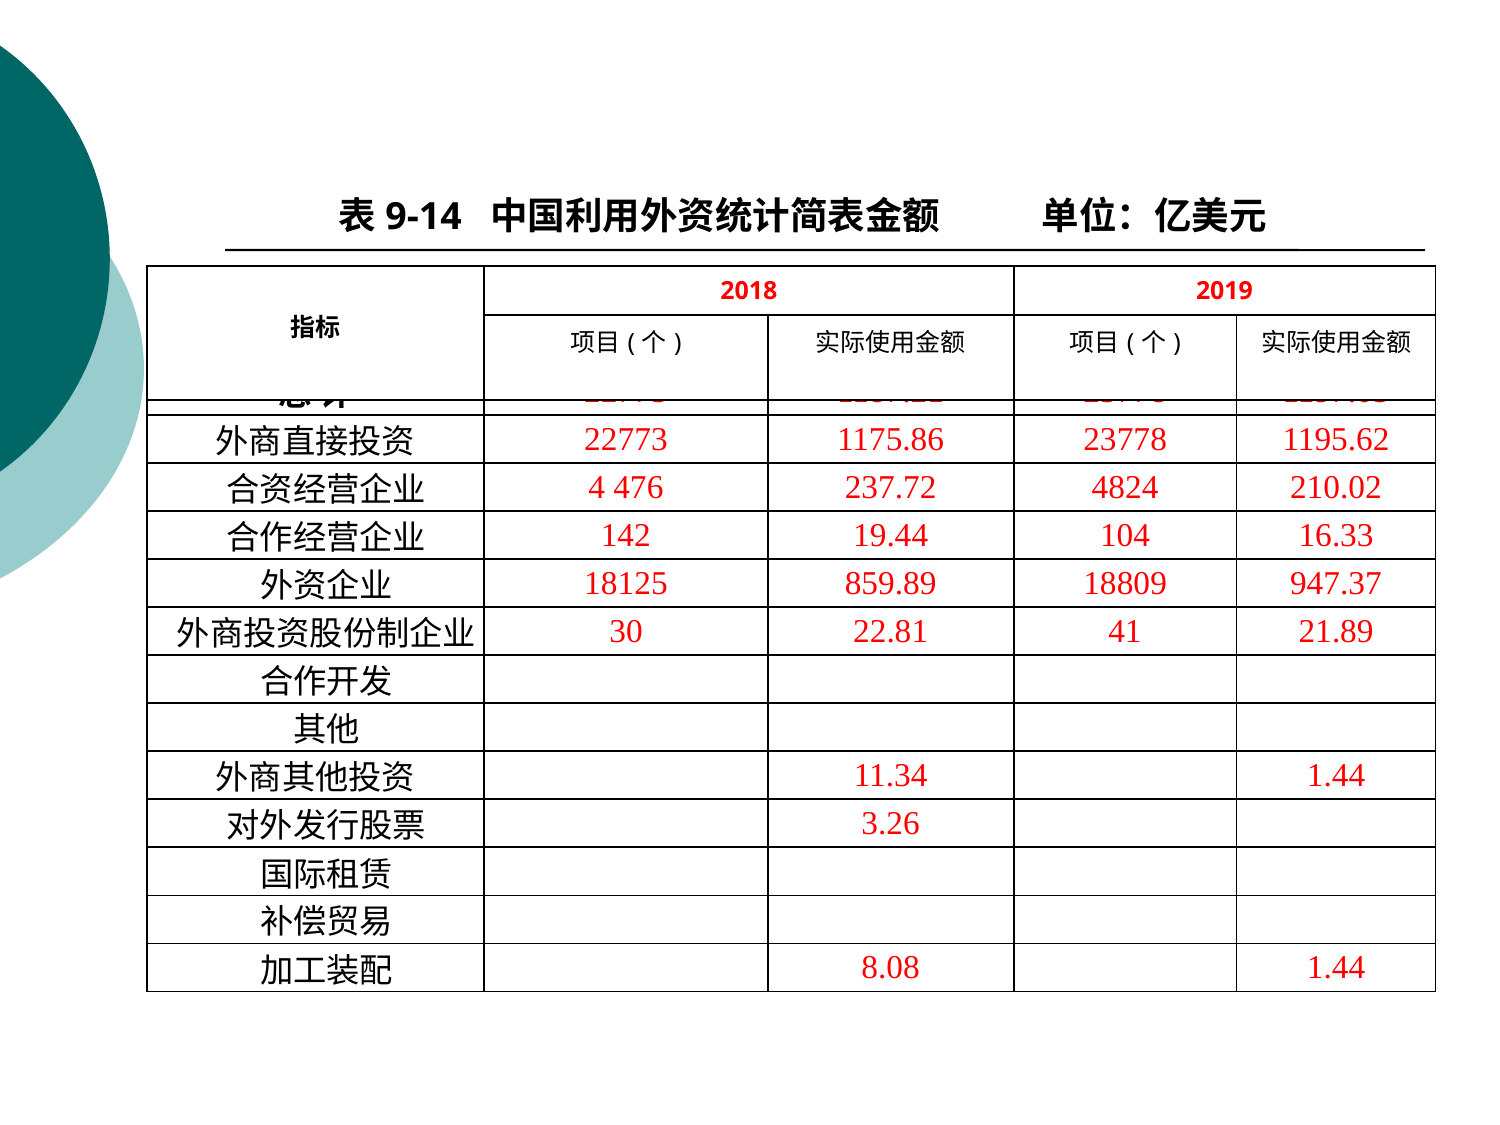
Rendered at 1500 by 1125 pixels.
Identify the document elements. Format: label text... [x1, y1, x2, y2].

table_cell [1237, 704, 1435, 750]
table_cell [1015, 656, 1236, 702]
table_cell [485, 752, 767, 798]
table_header 1187.21 [769, 401, 1013, 414]
table_cell 22.81 [769, 608, 1013, 654]
table_cell [769, 848, 1013, 895]
table_cell [485, 656, 767, 702]
table_cell 1195.62 [1237, 416, 1435, 462]
table_cell 国际租赁 [148, 848, 483, 895]
table_cell 合资经营企业 [148, 464, 483, 510]
table_cell 210.02 [1237, 464, 1435, 510]
table_cell 41 [1015, 608, 1236, 654]
table_cell 3.26 [769, 800, 1013, 846]
table_cell [485, 896, 767, 943]
table_cell 外资企业 [148, 560, 483, 606]
table_cell [1015, 704, 1236, 750]
table_cell 30 [485, 608, 767, 654]
table_cell [485, 848, 767, 895]
table_cell [1015, 848, 1236, 895]
table_cell 11.34 [769, 752, 1013, 798]
table_cell [1237, 896, 1435, 943]
table_cell 16.33 [1237, 512, 1435, 558]
table_cell 21.89 [1237, 608, 1435, 654]
table_cell 实际使用金额 [1237, 316, 1435, 399]
table_cell 22773 [485, 416, 767, 462]
table_cell 外商投资股份制企业 [148, 608, 483, 654]
table_cell 1175.86 [769, 416, 1013, 462]
table_header 22773 [485, 401, 767, 414]
table_cell 合作经营企业 [148, 512, 483, 558]
table_cell 项目(个) [485, 316, 767, 399]
table_header 1197.05 [1237, 401, 1435, 414]
table_cell 859.89 [769, 560, 1013, 606]
table_cell 947.37 [1237, 560, 1435, 606]
table_cell 外商直接投资 [148, 416, 483, 462]
table_cell [769, 896, 1013, 943]
table_cell 实际使用金额 [769, 316, 1013, 399]
table_cell 18125 [485, 560, 767, 606]
table_cell 19.44 [769, 512, 1013, 558]
table_cell 4 476 [485, 464, 767, 510]
table_header 2019 [1015, 267, 1435, 314]
table_header 2018 [485, 267, 1013, 314]
table_cell 项目(个) [1015, 316, 1236, 399]
table_header 总 计 [148, 401, 483, 414]
table_cell [485, 800, 767, 846]
table_cell 237.72 [769, 464, 1013, 510]
table_cell [769, 656, 1013, 702]
table_cell [1237, 656, 1435, 702]
table_cell [1237, 848, 1435, 895]
table_cell 补偿贸易 [148, 896, 483, 943]
table_cell [1015, 896, 1236, 943]
table_cell [1015, 944, 1236, 991]
table_cell 4824 [1015, 464, 1236, 510]
table_cell 对外发行股票 [148, 800, 483, 846]
table_cell 104 [1015, 512, 1236, 558]
table_cell [485, 704, 767, 750]
table_cell 1.44 [1237, 944, 1435, 991]
table_header 指标 [148, 267, 483, 399]
table_cell [485, 944, 767, 991]
text_box 表9-14 中国利用外资统计简表金额 单位：亿美元 [277, 184, 1329, 245]
table_cell 1.44 [1237, 752, 1435, 798]
table_cell [1015, 752, 1236, 798]
table_cell 其他 [148, 704, 483, 750]
table_cell [1015, 800, 1236, 846]
table_cell 142 [485, 512, 767, 558]
table_header 23778 [1015, 401, 1236, 414]
table_cell 23778 [1015, 416, 1236, 462]
table_cell [769, 704, 1013, 750]
table_cell 8.08 [769, 944, 1013, 991]
table_cell [1237, 800, 1435, 846]
table_cell 加工装配 [148, 944, 483, 991]
table_cell 合作开发 [148, 656, 483, 702]
table_cell 18809 [1015, 560, 1236, 606]
table_cell 外商其他投资 [148, 752, 483, 798]
